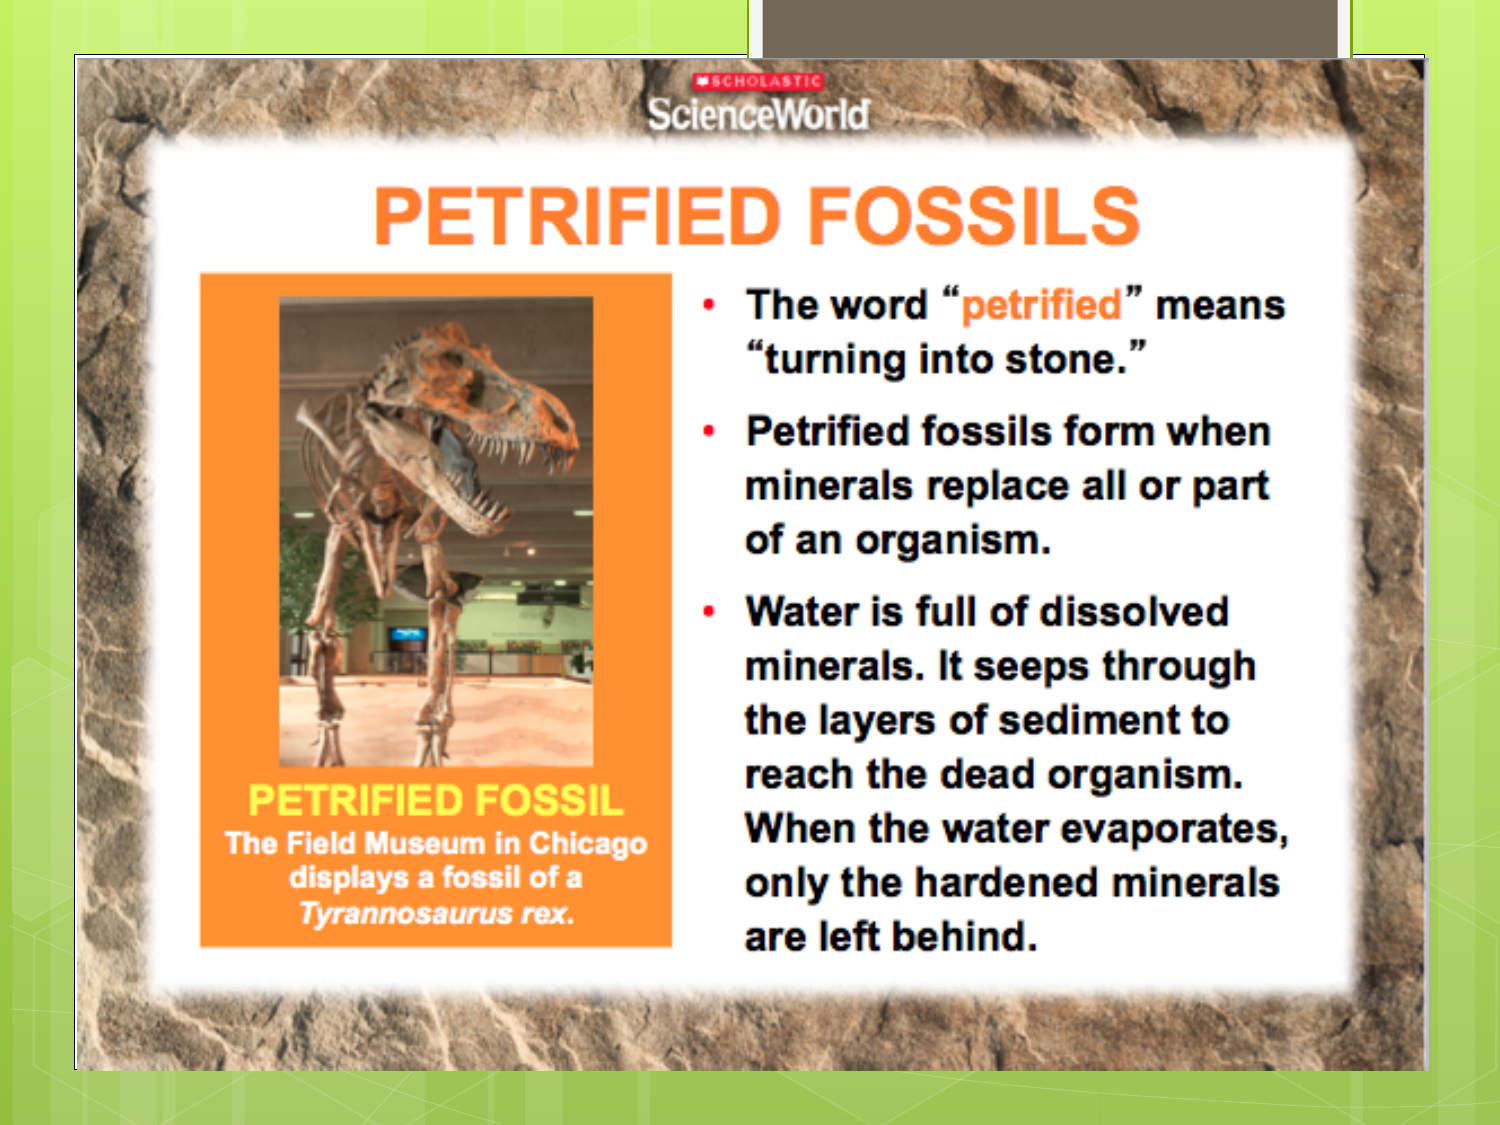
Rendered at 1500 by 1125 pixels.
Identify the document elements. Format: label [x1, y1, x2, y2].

picture [77, 58, 1429, 1071]
